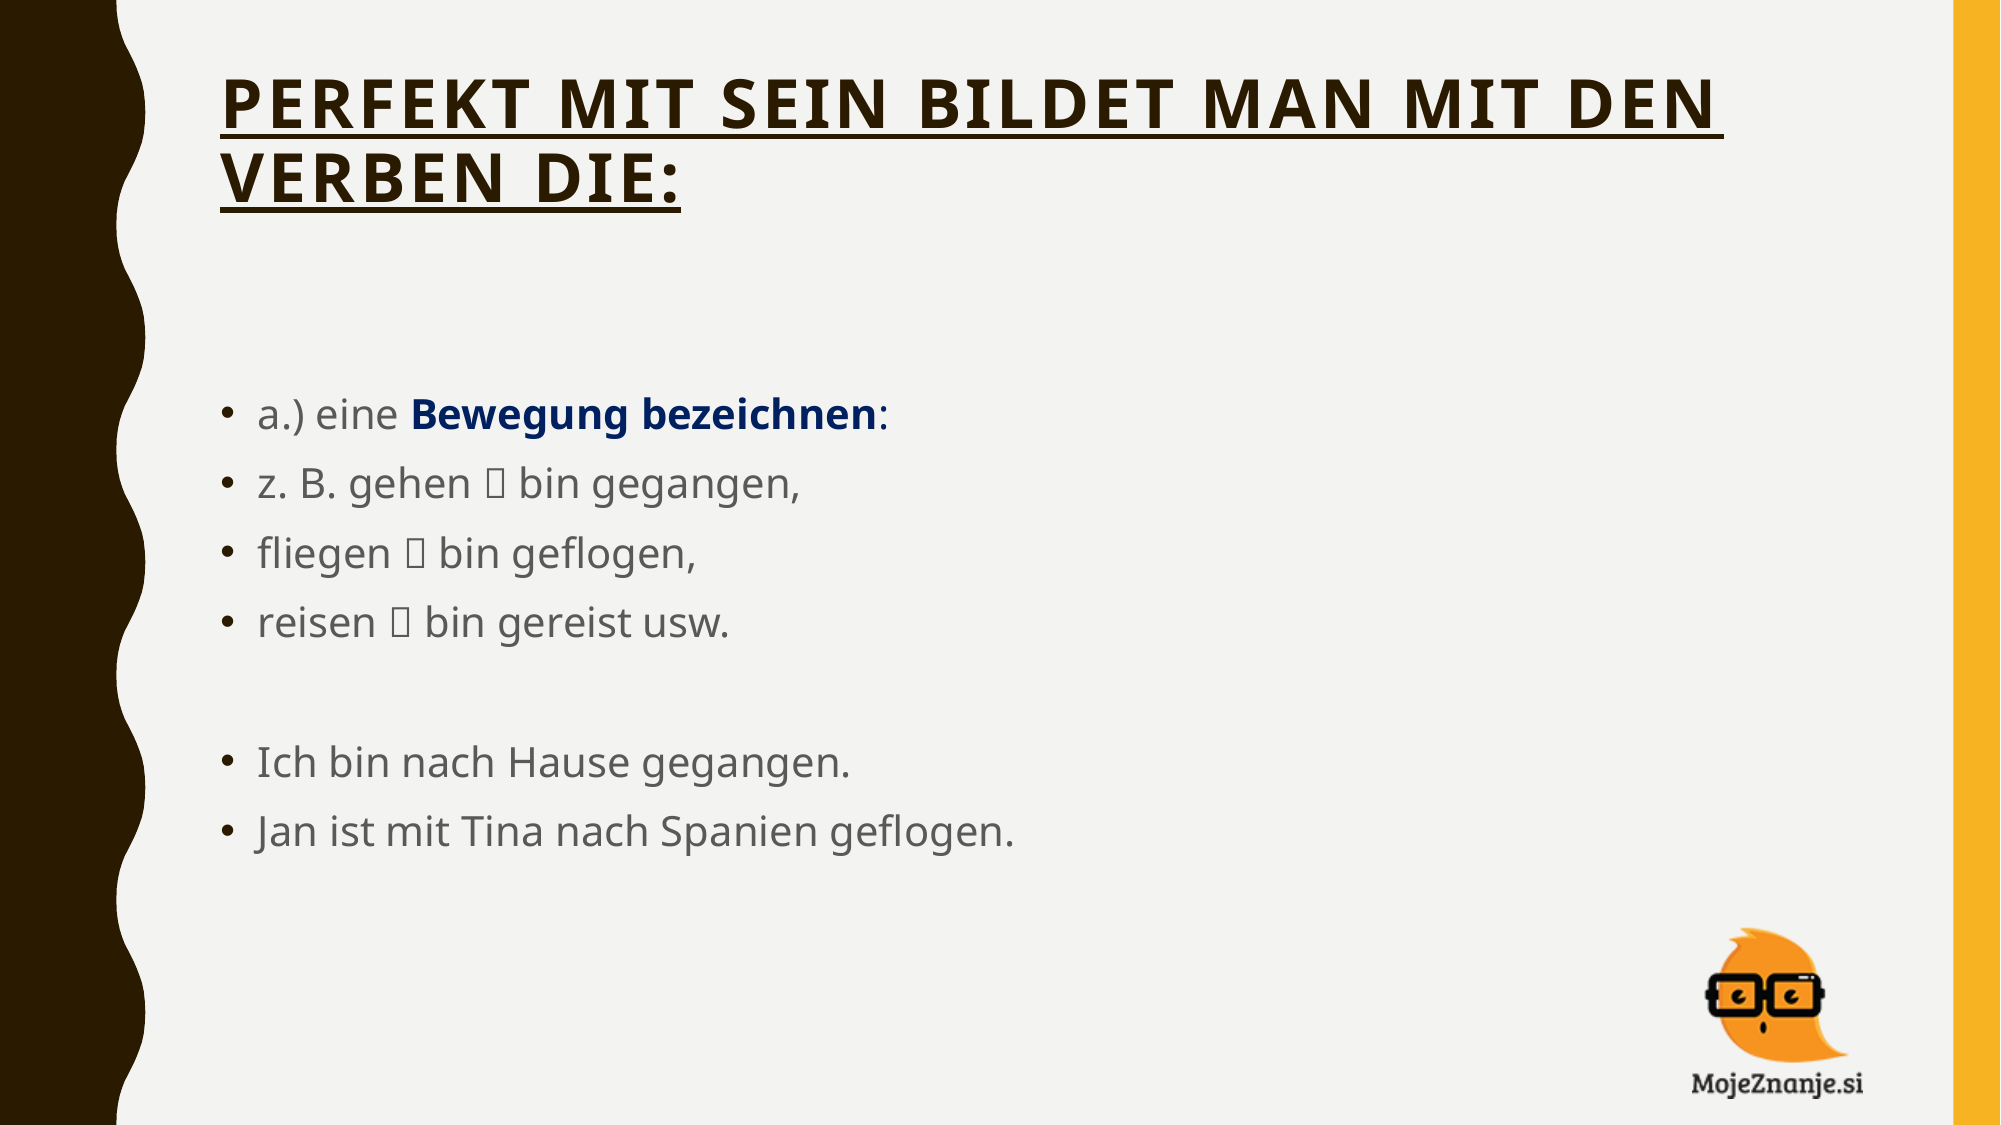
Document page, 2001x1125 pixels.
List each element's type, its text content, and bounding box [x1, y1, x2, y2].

picture [1692, 965, 1863, 1099]
list a.) eine Bewegung bezeichnen: z. B. gehen  bin gegangen, fliegen  bin geflogen, reisen  bin gereist usw. Ich bin nach Hause gegangen. Jan ist mit Tina nach Spanien geflogen. [205, 375, 1875, 965]
title Perfekt mit sein bildet man mit den Verben die: [205, 62, 1875, 308]
